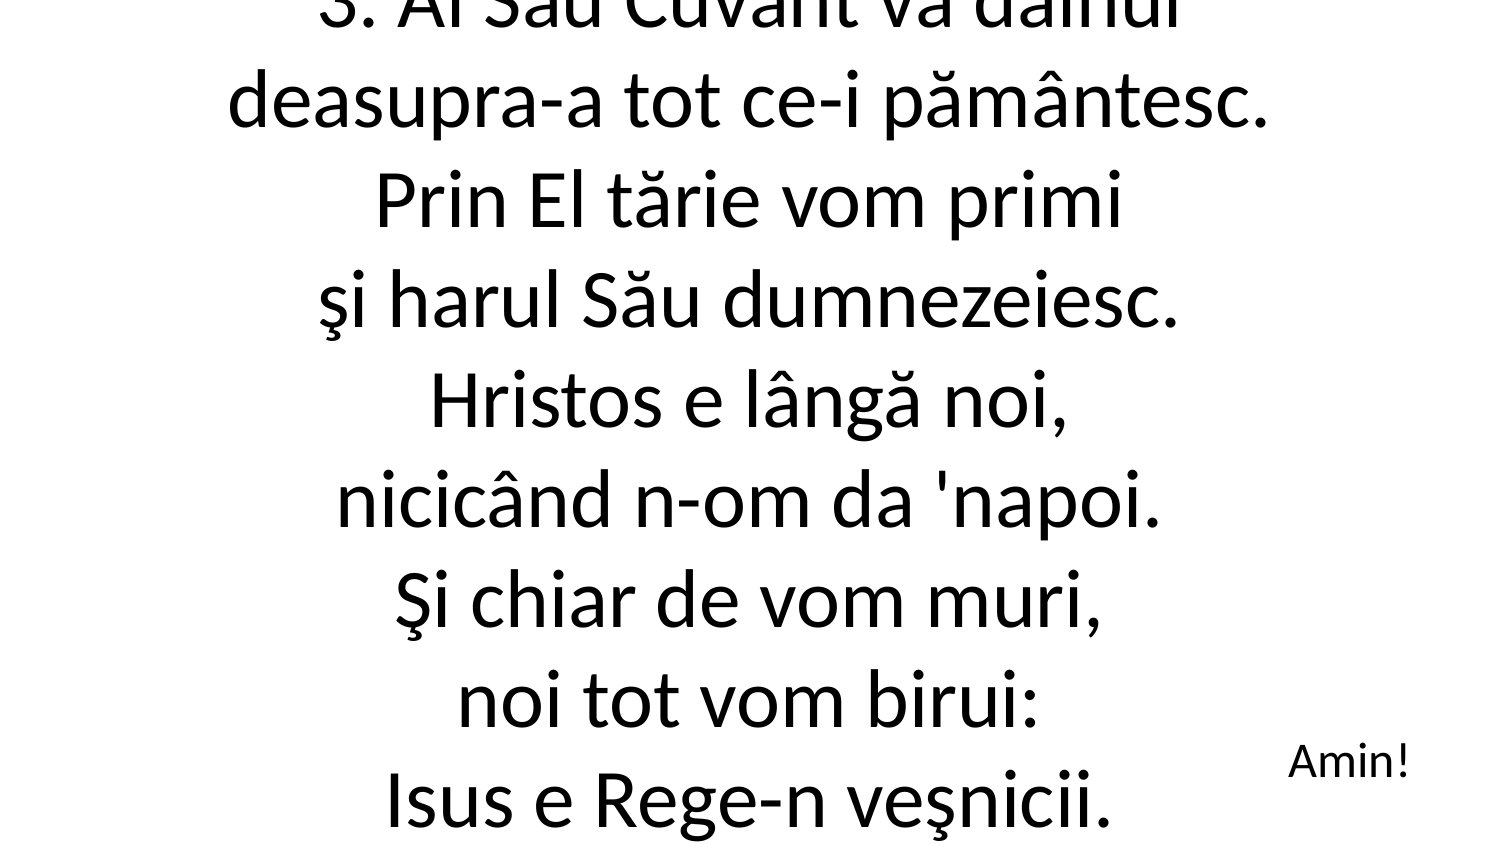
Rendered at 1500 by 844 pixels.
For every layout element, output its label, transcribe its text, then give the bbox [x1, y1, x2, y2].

text_box Amin! [1273, 674, 1427, 795]
text_box 3. Al Său Cuvânt va dăinui deasupra-a tot ce-i pământesc. Prin El tărie vom primi şi harul Său dumnezeiesc. Hristos e lângă noi, nicicând n-om da 'napoi. Şi chiar de vom muri, noi tot vom birui: Isus e Rege-n veşnicii. 4 [212, 0, 1288, 844]
